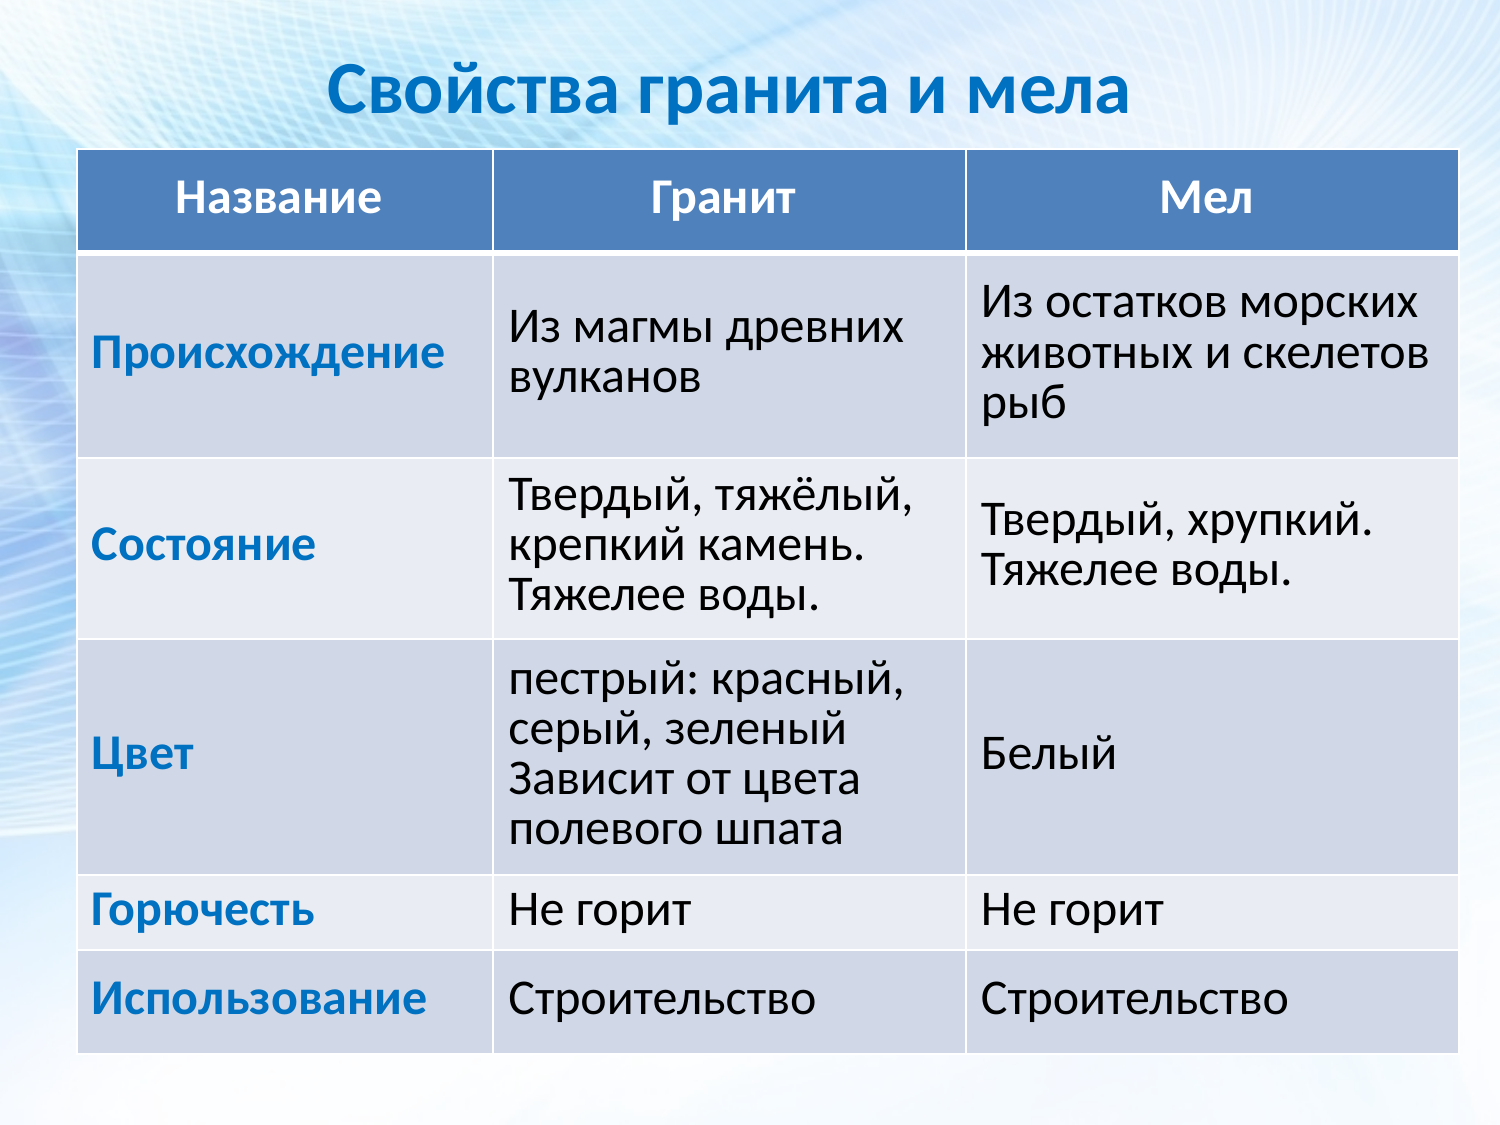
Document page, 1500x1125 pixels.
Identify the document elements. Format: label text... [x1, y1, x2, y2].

table_cell Цвет [78, 640, 492, 874]
table_cell Белый [967, 640, 1458, 874]
table_cell Использование [78, 951, 492, 1053]
table_cell Не горит [967, 876, 1458, 949]
text_box Свойства гранита и мела [312, 30, 1148, 136]
table_cell Строительство [494, 951, 965, 1053]
table_cell Из магмы древних вулканов [494, 256, 965, 457]
table_cell Горючесть [78, 876, 492, 949]
table_header Гранит [494, 150, 965, 250]
table_cell Твердый, хрупкий. Тяжелее воды. [967, 459, 1458, 638]
table_cell пестрый: красный, серый, зеленый Зависит от цвета полевого шпата [494, 640, 965, 874]
table_cell Происхождение [78, 256, 492, 457]
table_header Название [78, 150, 492, 250]
table_cell Состояние [78, 459, 492, 638]
table_cell Не горит [494, 876, 965, 949]
table_cell Строительство [967, 951, 1458, 1053]
table_header Мел [967, 150, 1458, 250]
table_cell Из остатков морских животных и скелетов рыб [967, 256, 1458, 457]
table_cell Твердый, тяжёлый, крепкий камень. Тяжелее воды. [494, 459, 965, 638]
